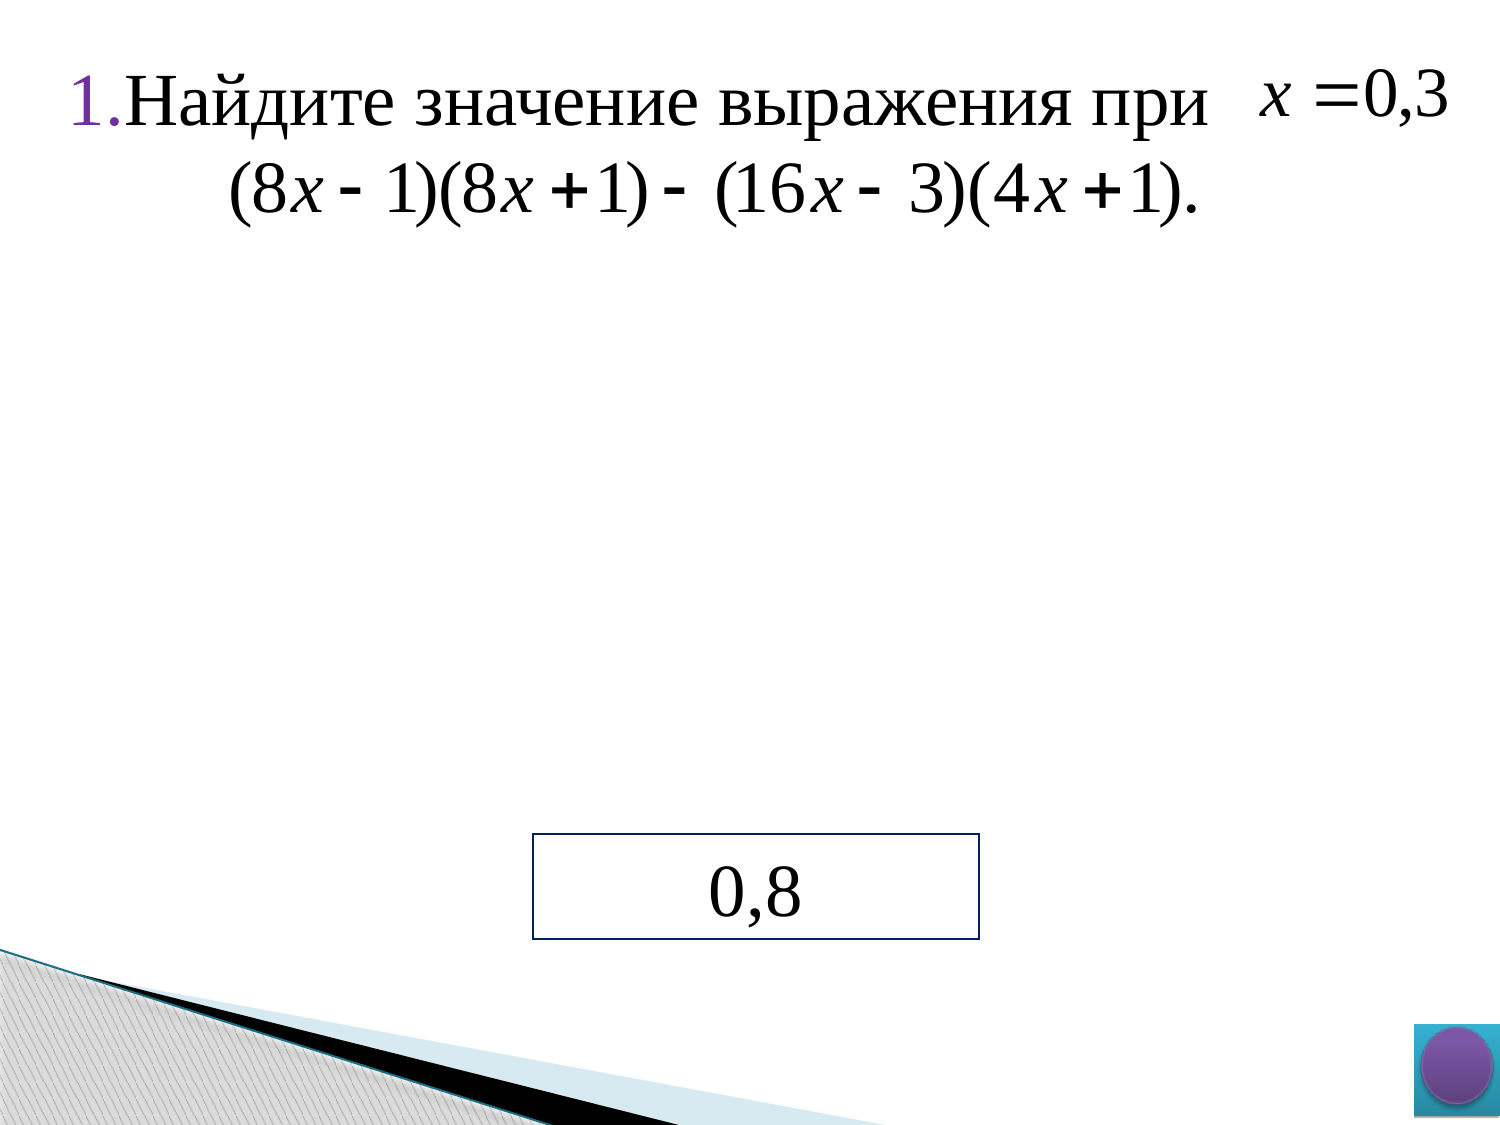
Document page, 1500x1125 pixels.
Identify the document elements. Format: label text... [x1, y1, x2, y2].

text_box 1.Найдите значение выражения при [53, 42, 1459, 238]
text_box 0,8 [532, 834, 979, 939]
picture [1413, 1024, 1500, 1116]
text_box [1245, 51, 1460, 147]
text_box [218, 145, 1210, 244]
